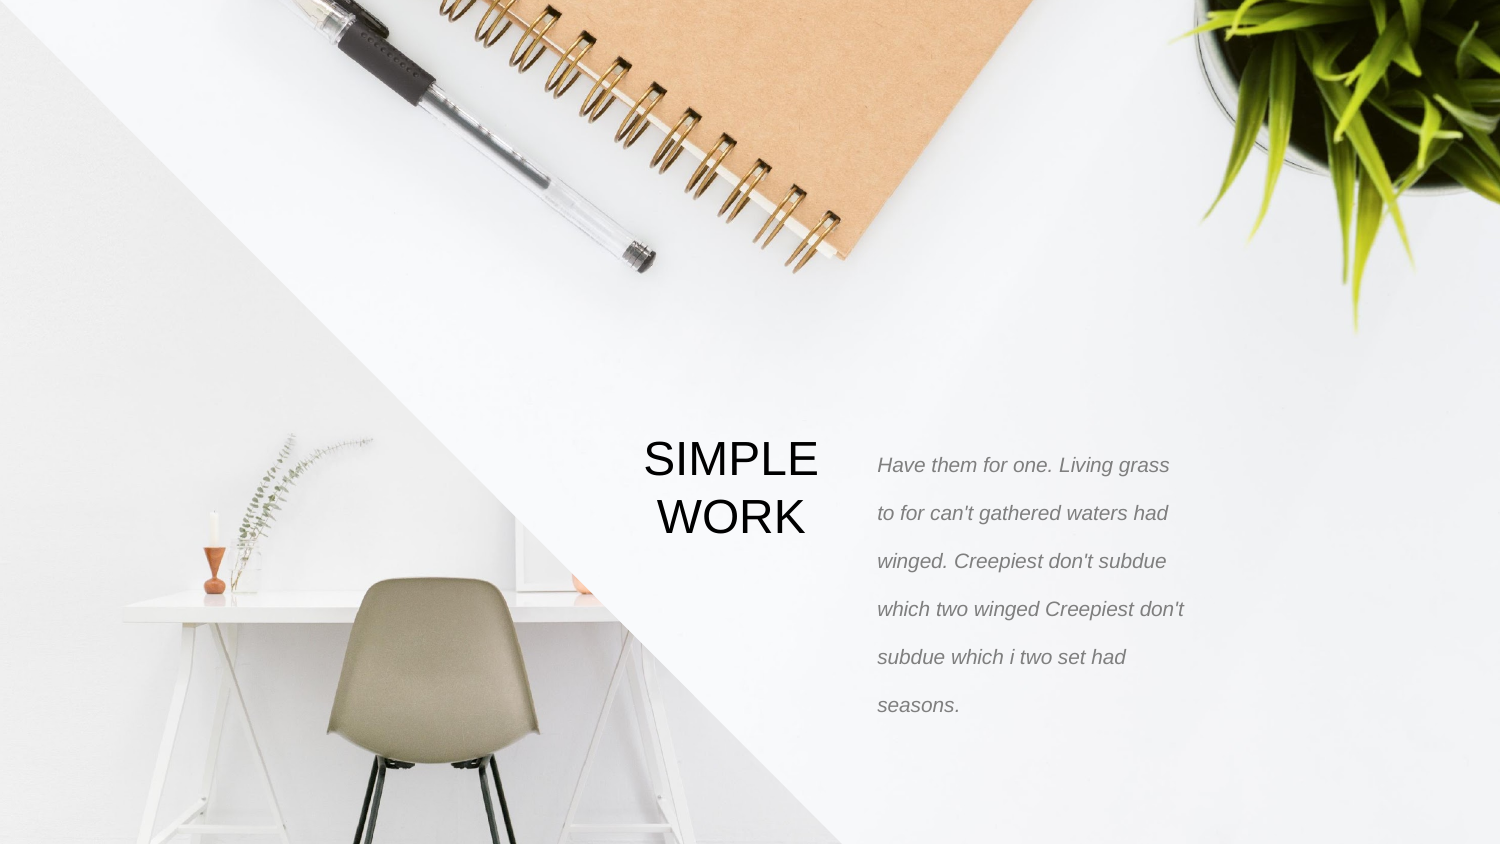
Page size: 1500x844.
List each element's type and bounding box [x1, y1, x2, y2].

picture [0, 0, 1500, 844]
text_box [611, 422, 1200, 589]
